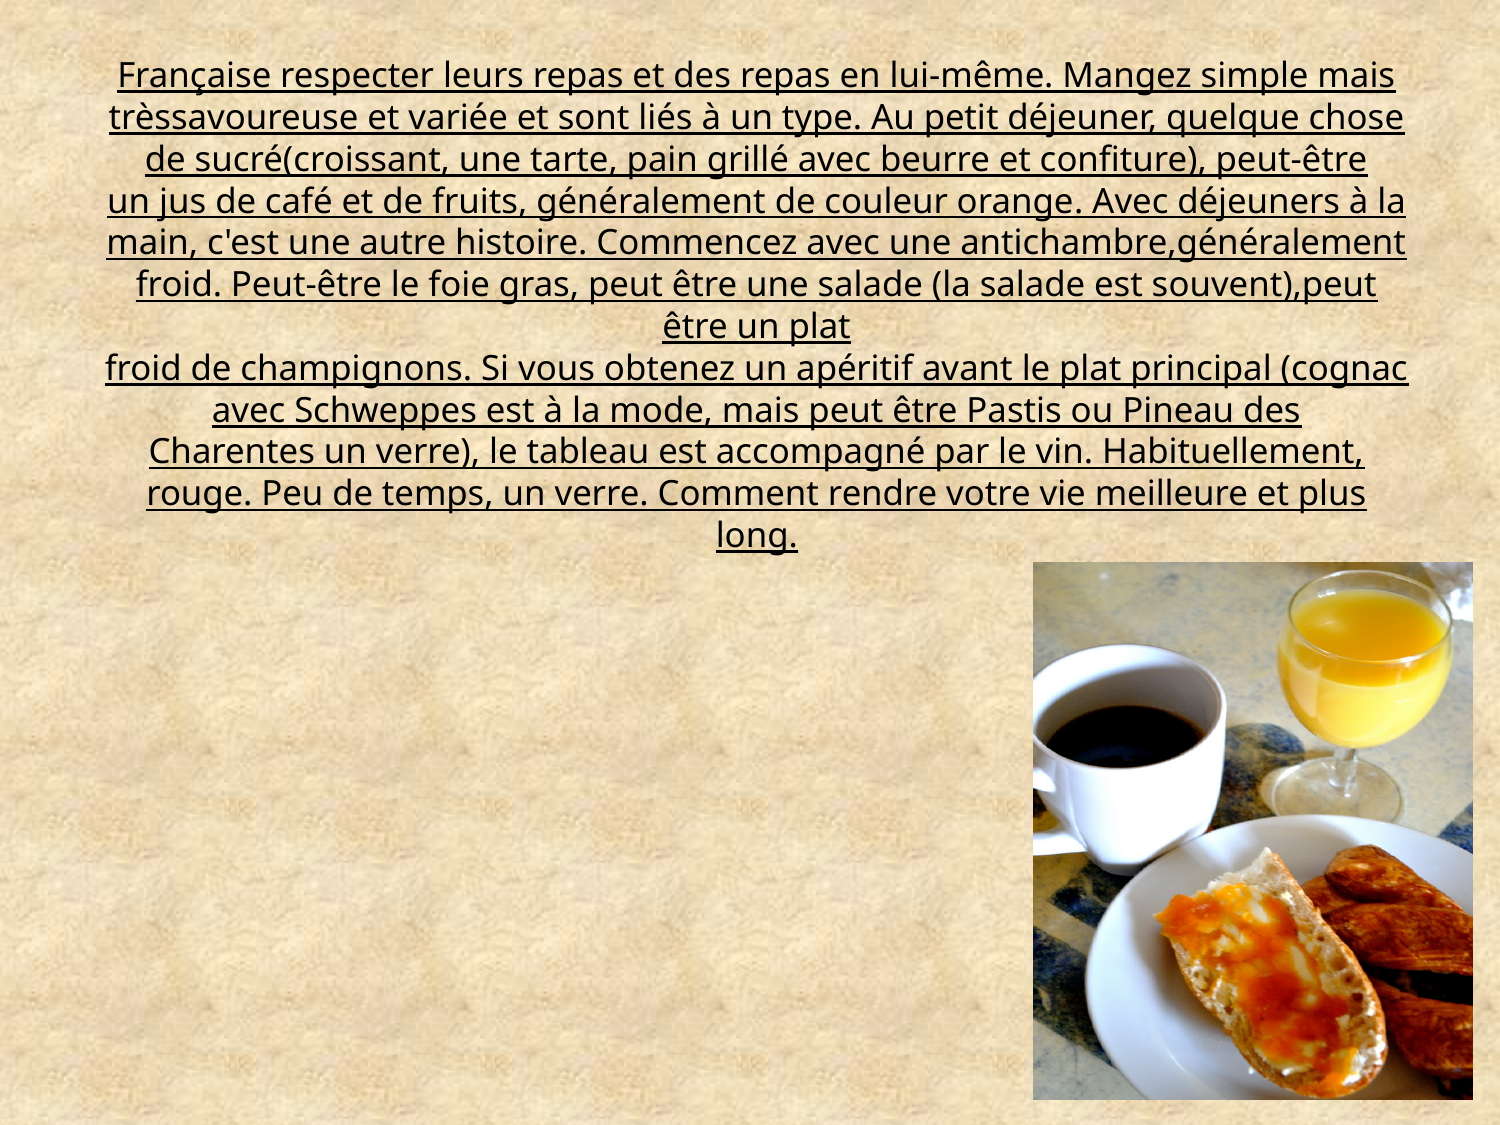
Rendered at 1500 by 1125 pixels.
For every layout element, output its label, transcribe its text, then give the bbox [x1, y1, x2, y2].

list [1033, 562, 1473, 1100]
title Française respecter leurs repas et des repas en lui-même. Mangez simple mais trèssavoureuse et variée et sont liés à un type. Au petit déjeuner, quelque chose de sucré(croissant, une tarte, pain grillé avec beurre et confiture), peut-être un jus de café et de fruits, généralement de couleur orange. Avec déjeuners à la main, c'est une autre histoire. Commencez avec une antichambre,généralement froid. Peut-être le foie gras, peut être une salade (la salade est souvent),peut être un plat froid de champignons. Si vous obtenez un apéritif avant le plat principal (cognac avec Schweppes est à la mode, mais peut être Pastis ou Pineau des Charentes un verre), le tableau est accompagné par le vin. Habituellement, rouge. Peu de temps, un verre. Comment rendre votre vie meilleure et plus long. [88, 45, 1425, 563]
picture [0, 0, 1500, 1125]
